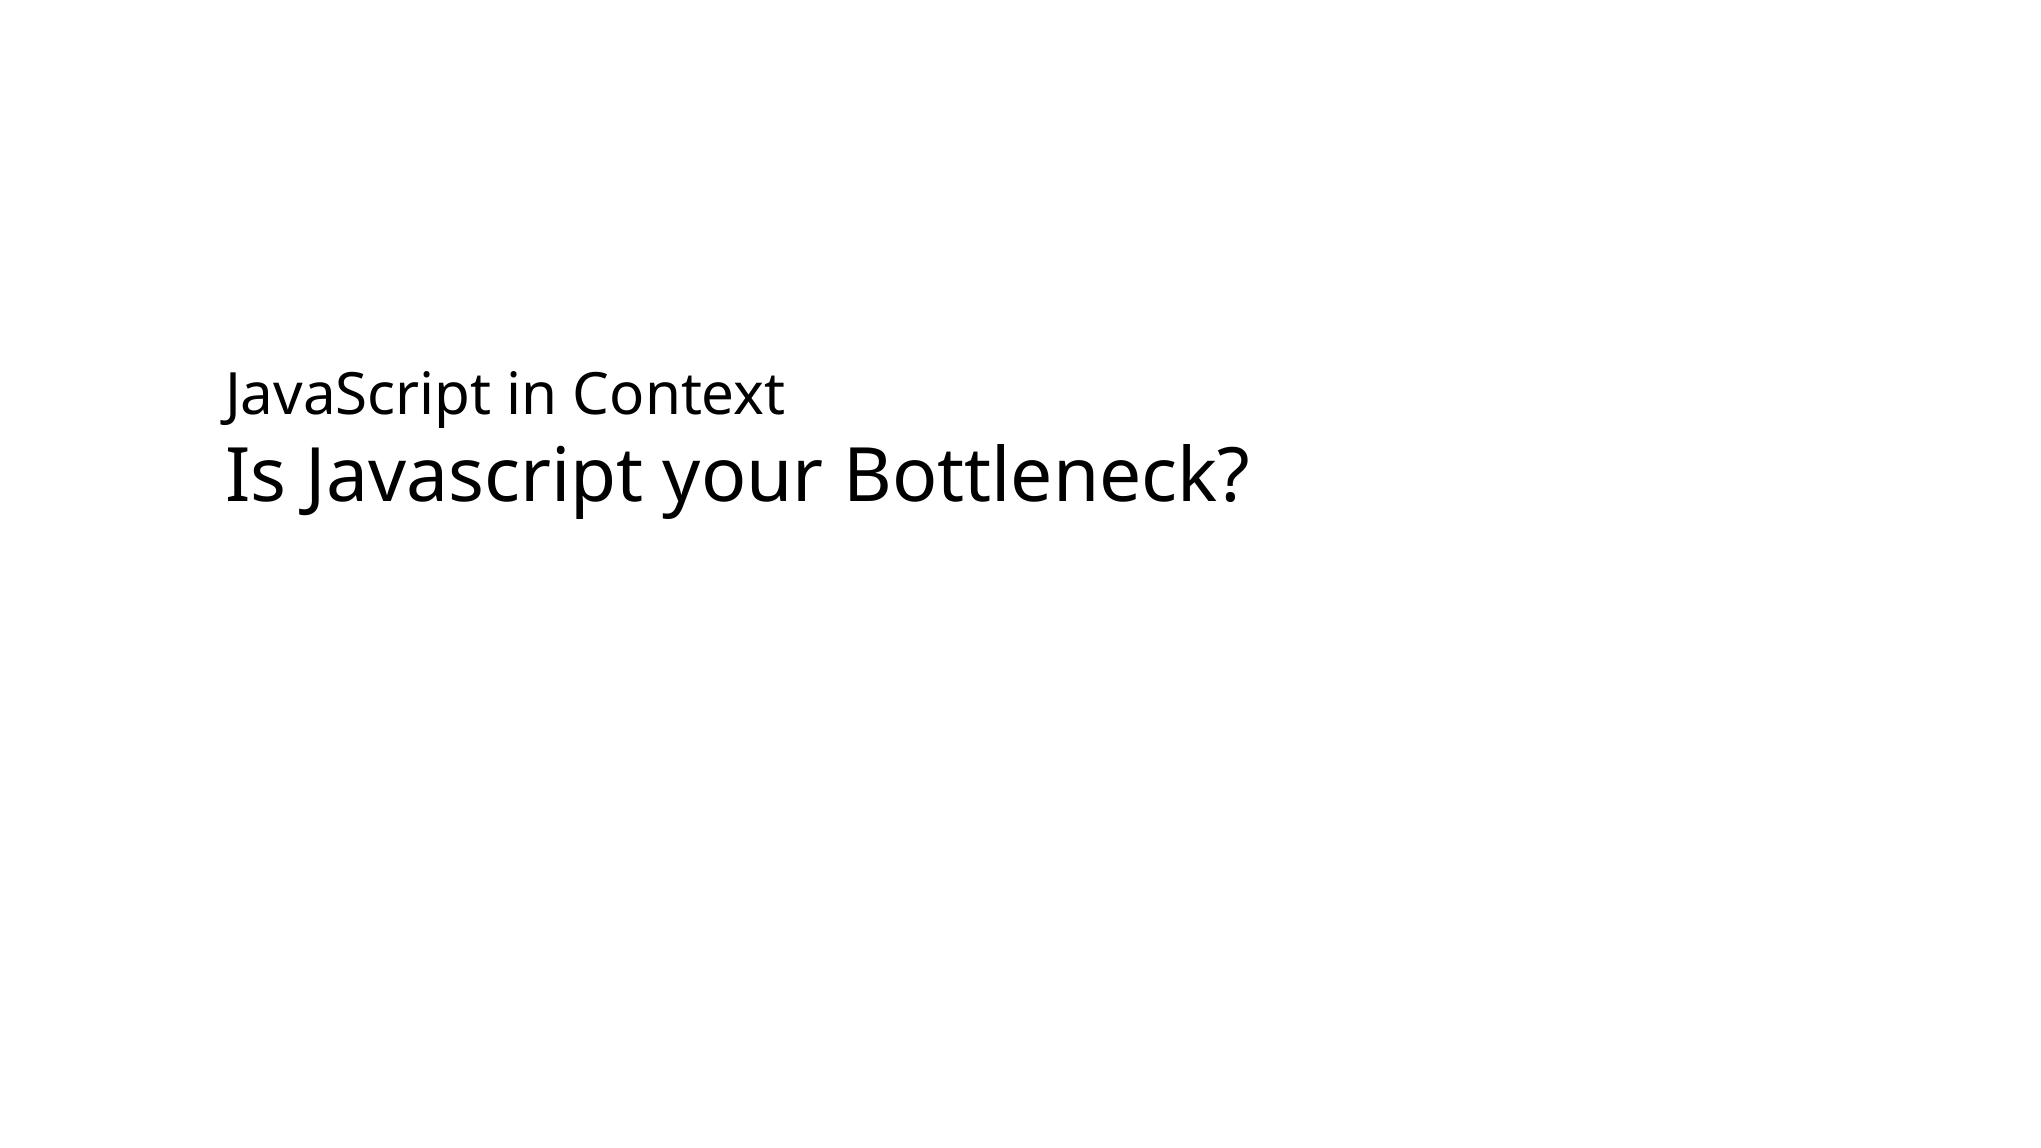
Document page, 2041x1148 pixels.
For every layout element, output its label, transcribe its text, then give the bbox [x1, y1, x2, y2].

title JavaScript in Context Is Javascript your Bottleneck? [195, 348, 1846, 499]
